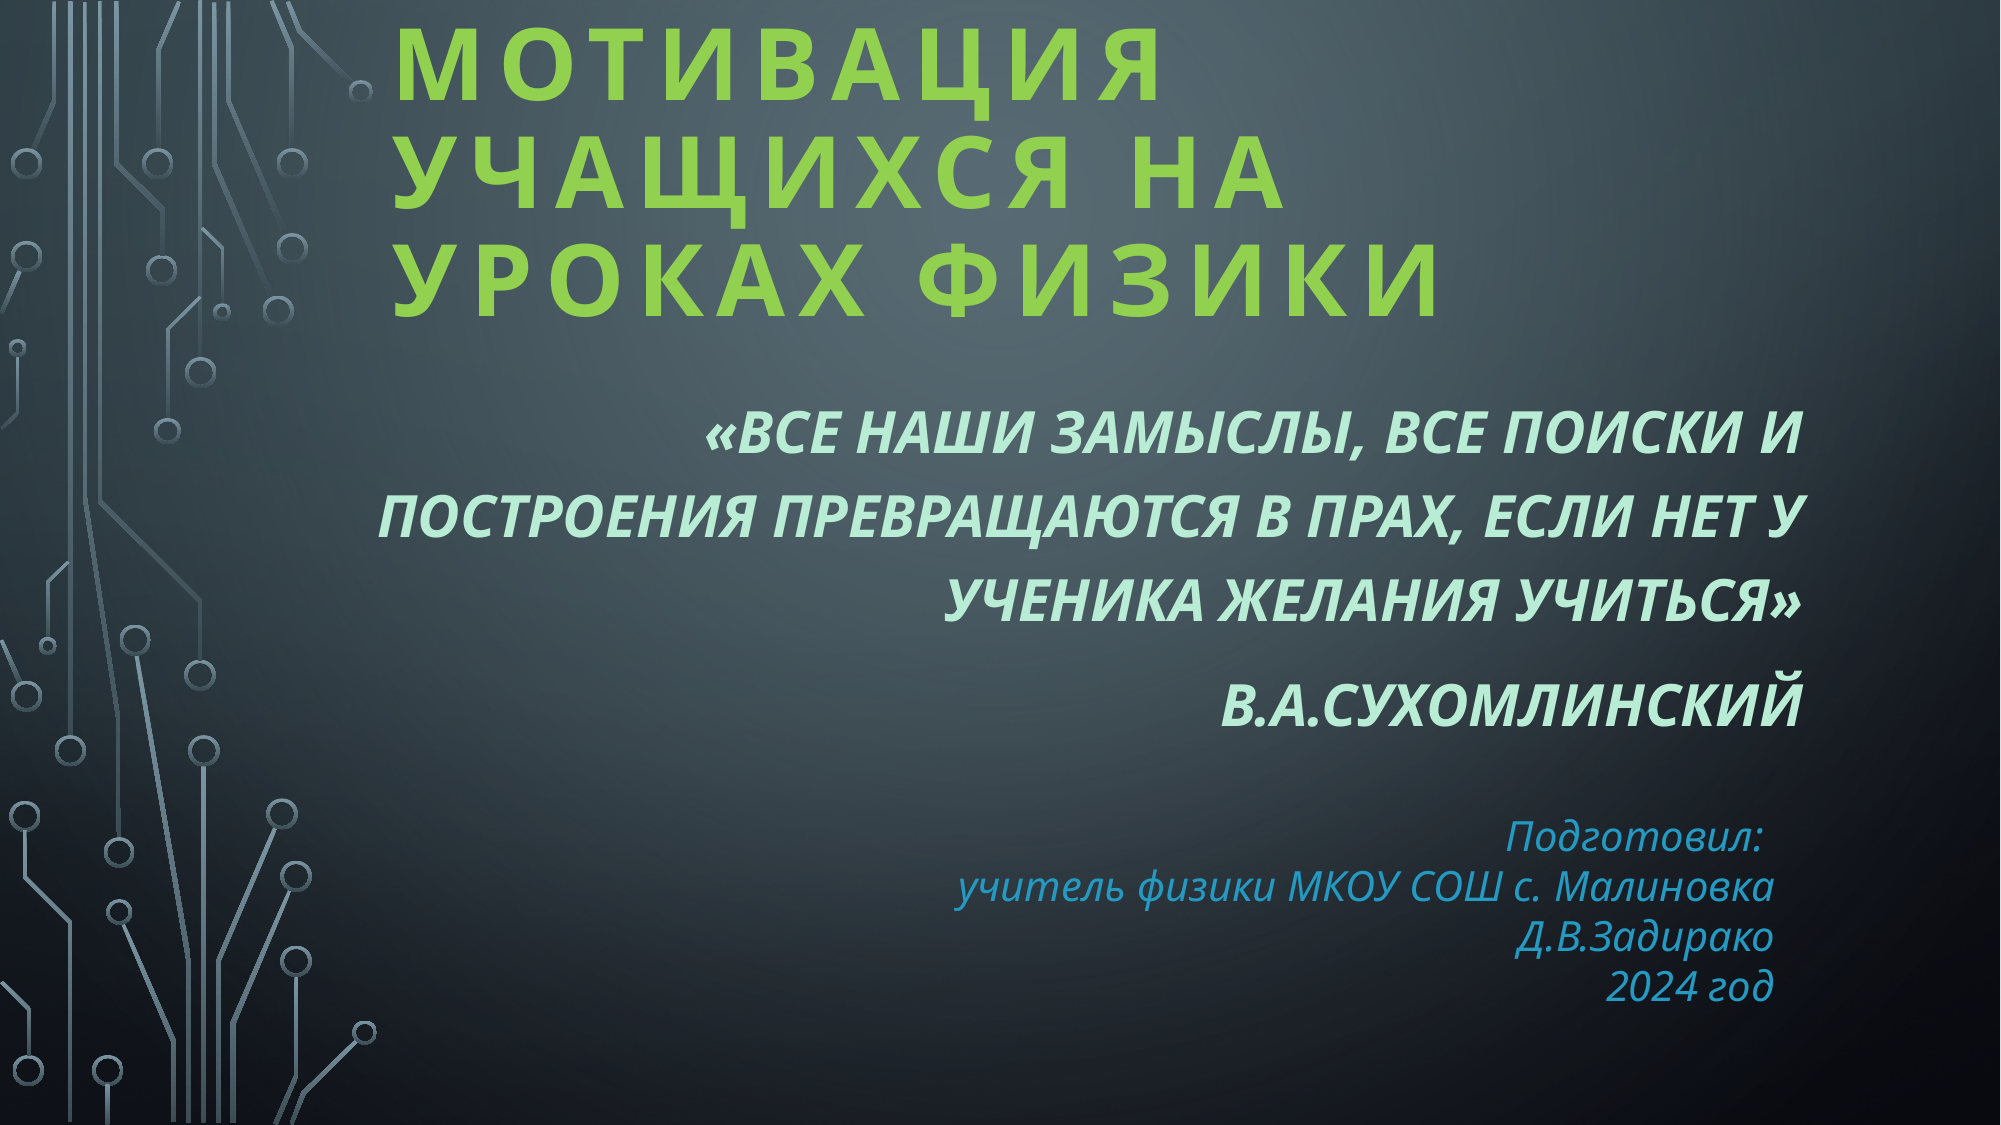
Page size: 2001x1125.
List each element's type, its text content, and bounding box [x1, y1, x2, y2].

subtitle «Все наши замыслы, все поиски и построения превращаются в прах, если нет у ученика желания учиться» В.А.Сухомлинский [318, 373, 1819, 752]
text_box Подготовил: учитель физики МКОУ СОШ с. Малиновка Д.В.Задирако 2024 год [789, 802, 1791, 1018]
title МОТИВАЦИЯ УЧАЩИХСЯ НА УРОКАХ ФИЗИКИ [376, 74, 1819, 346]
